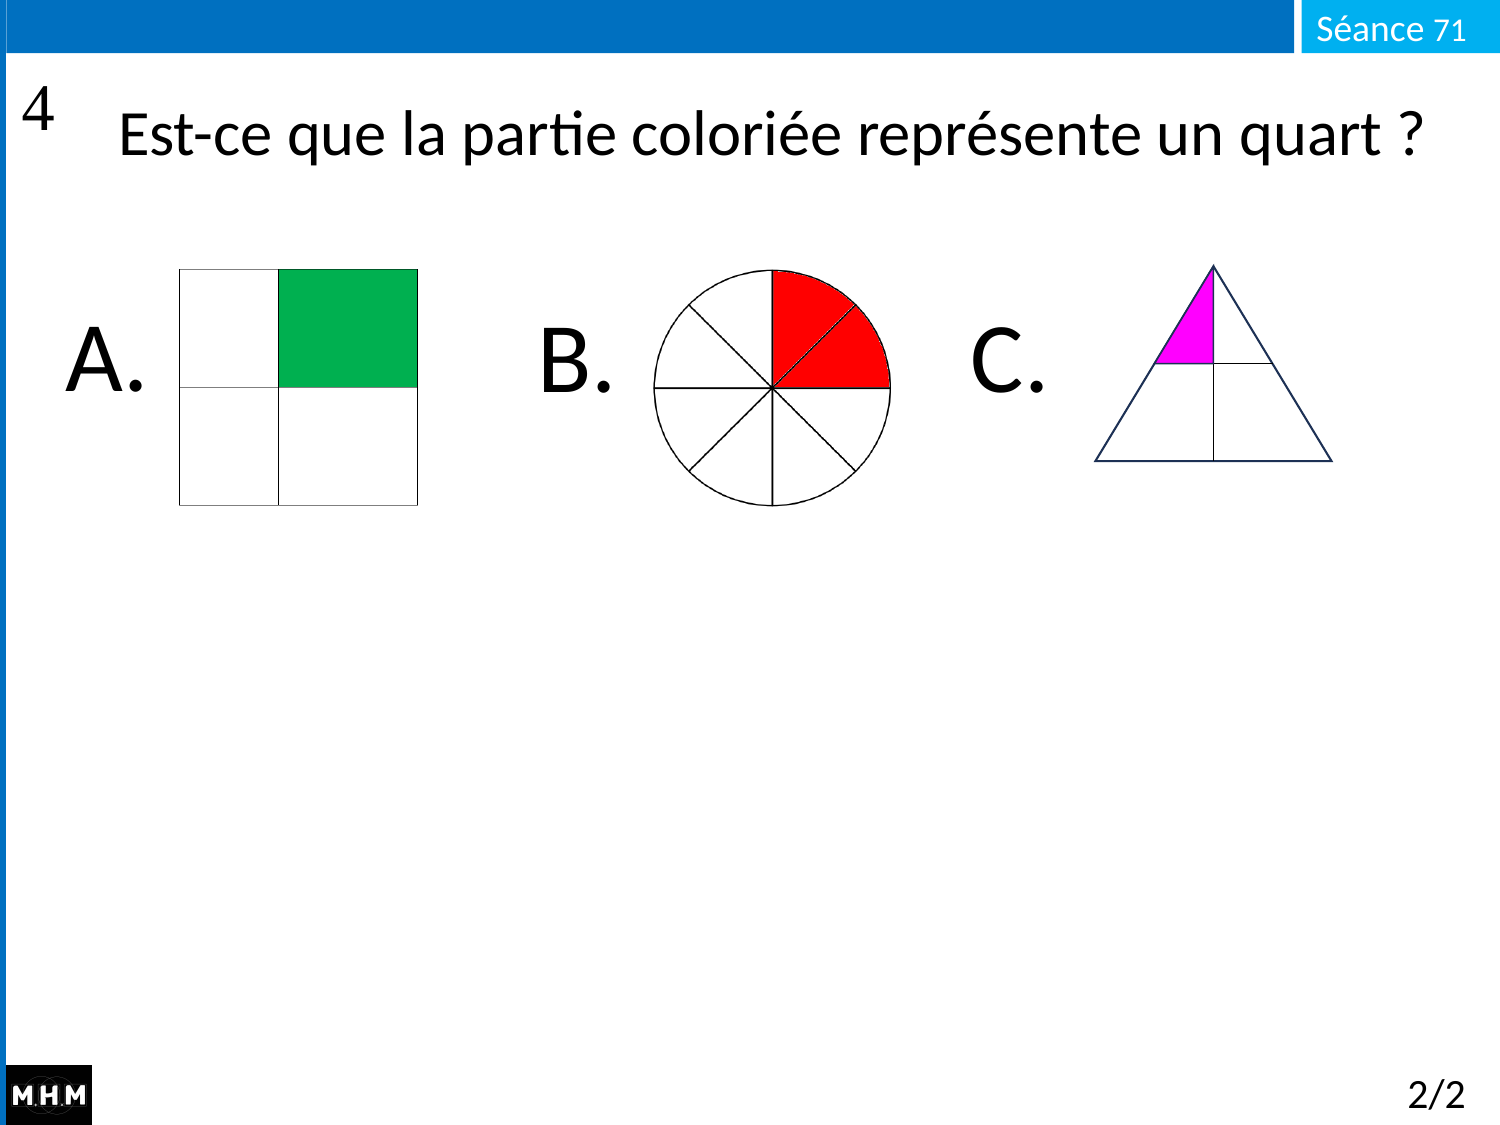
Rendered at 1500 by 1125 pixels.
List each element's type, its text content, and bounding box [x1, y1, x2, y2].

text_box C. [956, 285, 1107, 420]
picture [177, 266, 420, 507]
text_box [1152, 262, 1215, 365]
text_box A. [50, 284, 177, 419]
text_box B. [522, 285, 653, 420]
title Est-ce que la partie coloriée représente un quart ? [103, 85, 1500, 185]
picture [653, 266, 895, 509]
picture [6, 1065, 92, 1125]
list 2/2 [1373, 1064, 1500, 1125]
text_box [1093, 266, 1334, 463]
